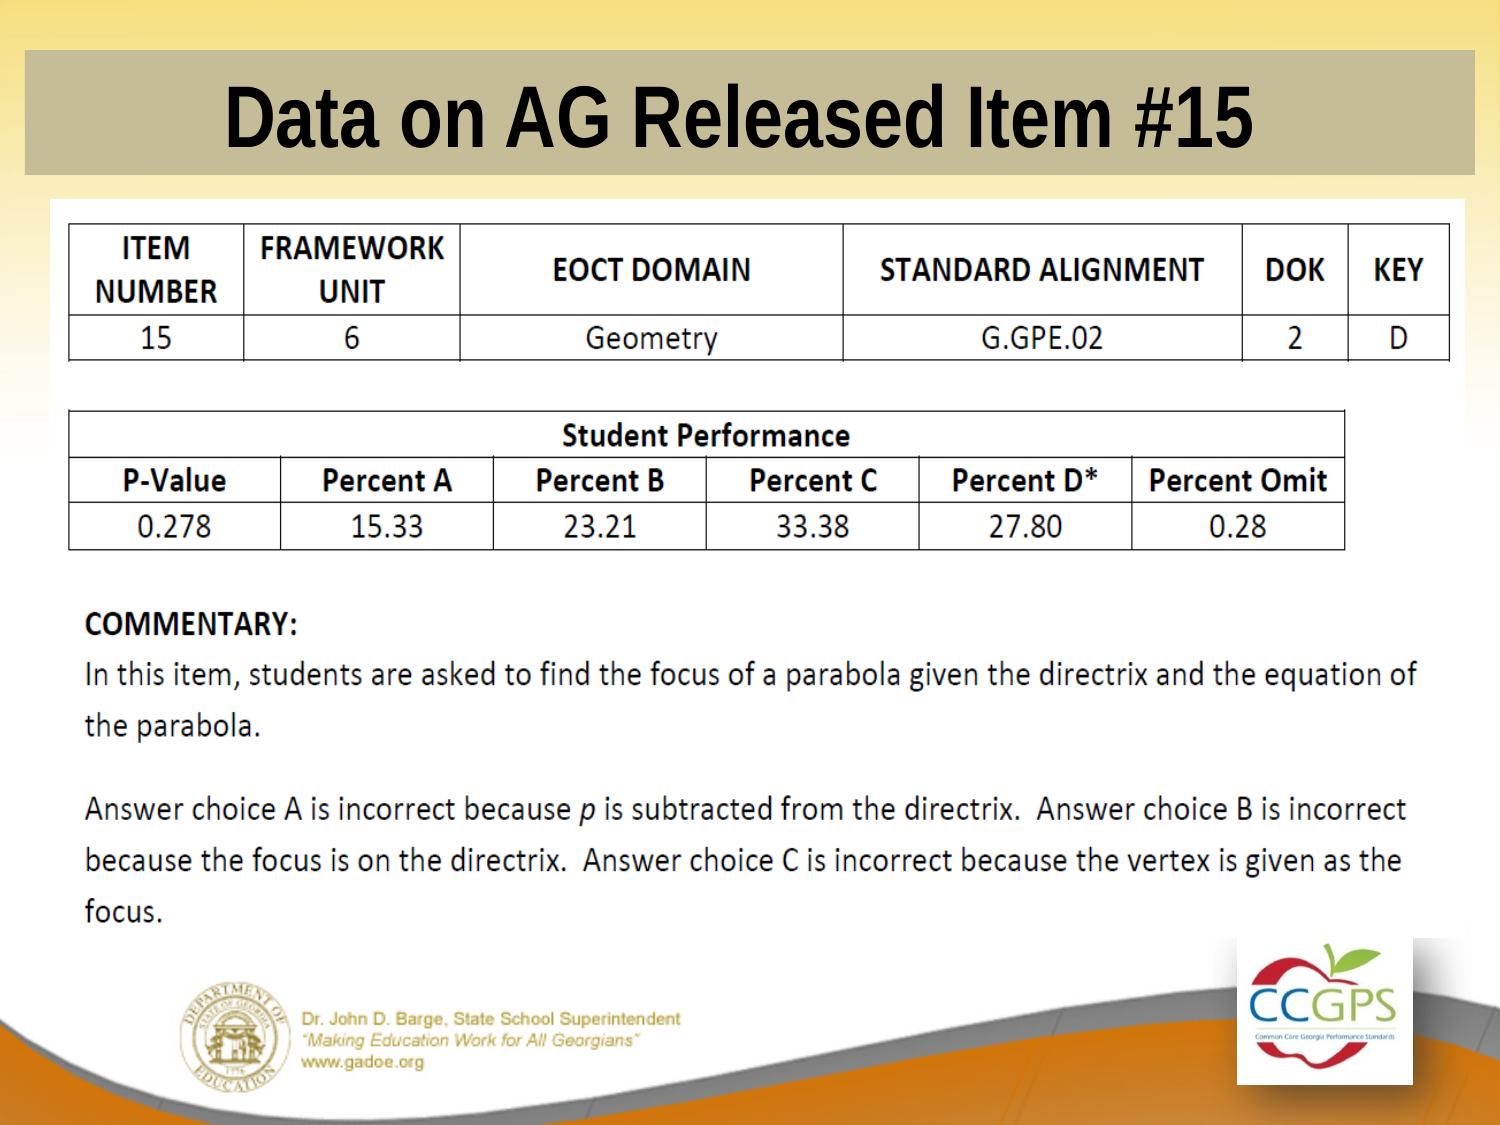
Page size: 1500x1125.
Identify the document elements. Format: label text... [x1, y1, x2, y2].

title Data on AG Released Item #15 [24, 49, 1476, 176]
picture [0, 0, 1500, 1125]
